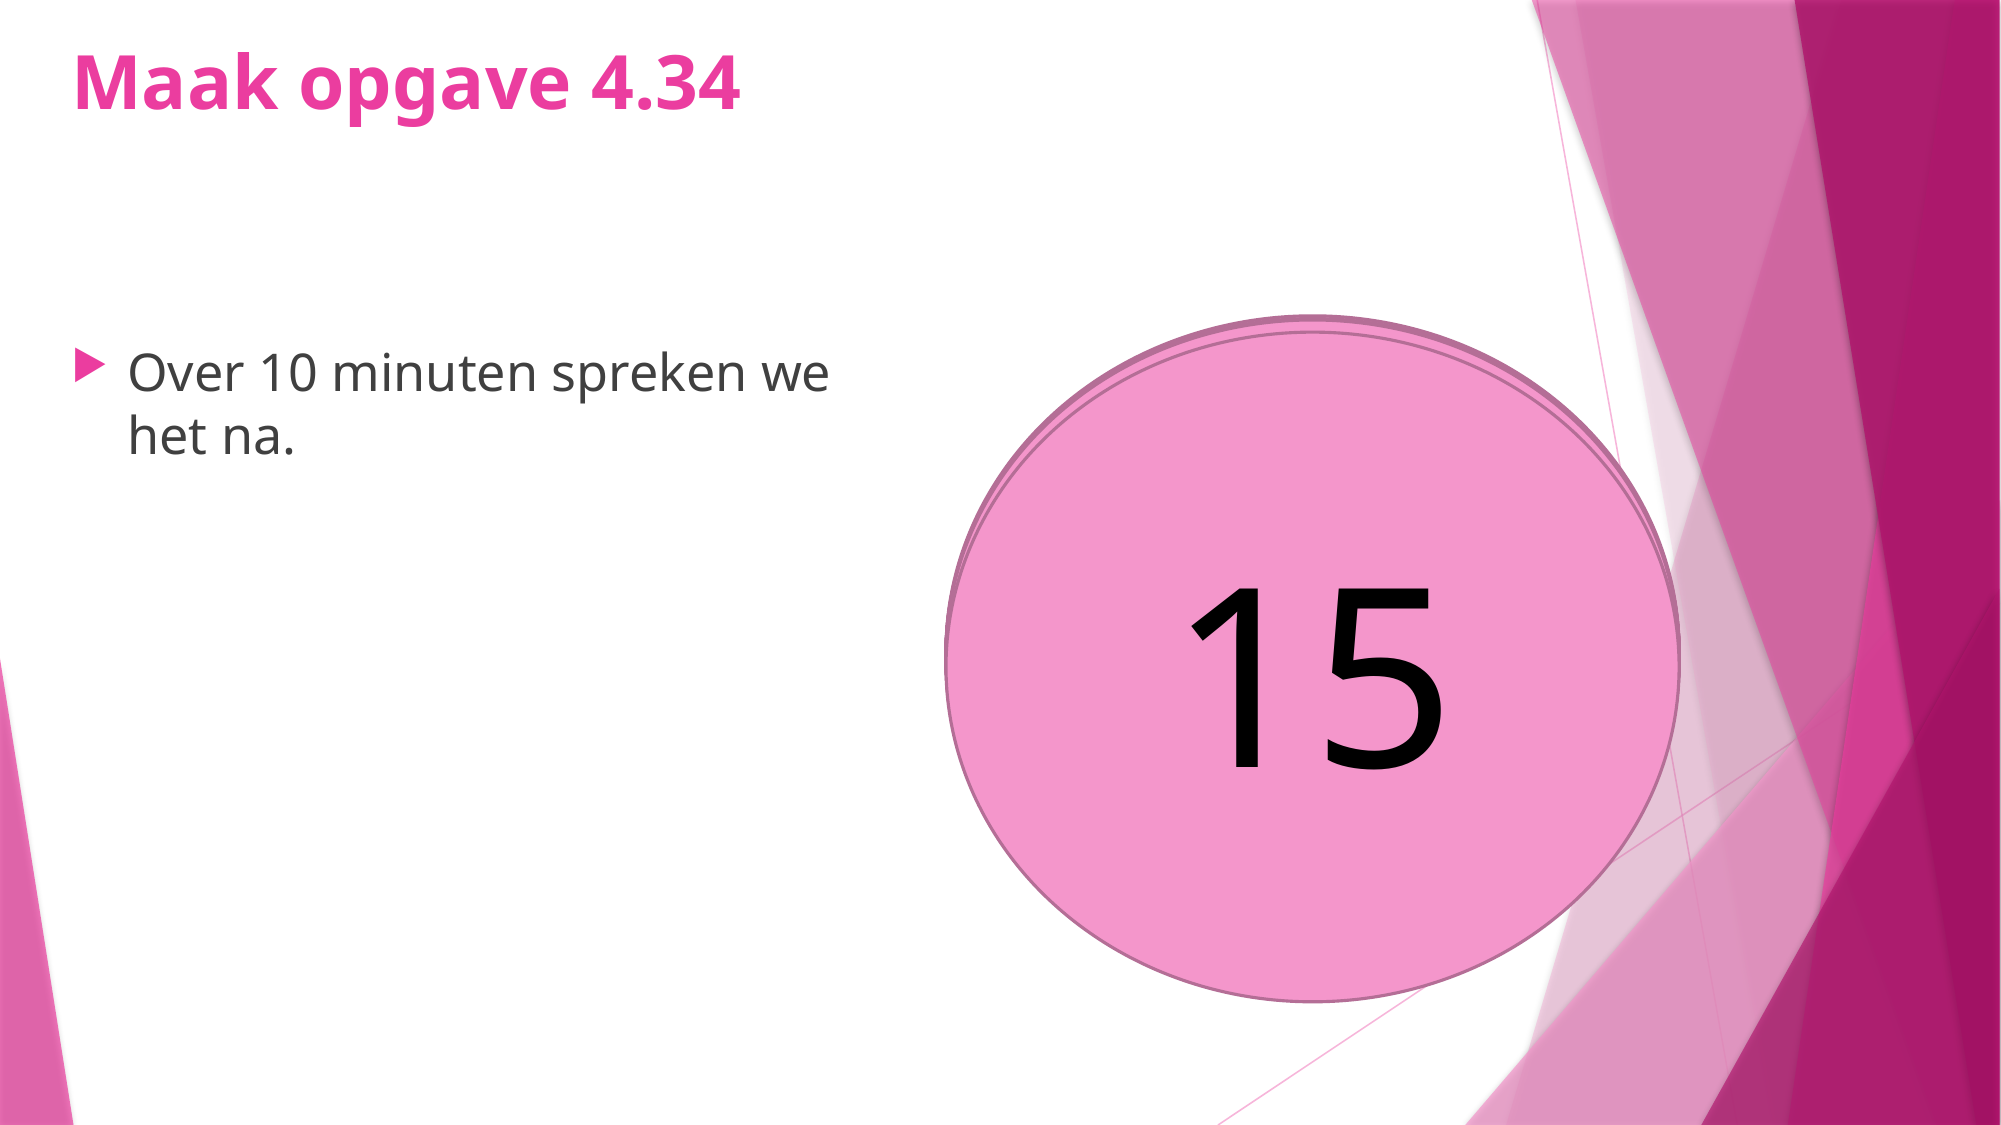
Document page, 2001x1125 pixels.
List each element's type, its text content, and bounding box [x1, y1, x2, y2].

text_box 10 [959, 314, 1668, 562]
text_box 15 [944, 330, 1681, 1004]
title Maak opgave 4.34 [56, 27, 1522, 319]
text_box 14 [944, 318, 1681, 648]
list Over 10 minuten spreken we het na. [56, 332, 865, 1112]
